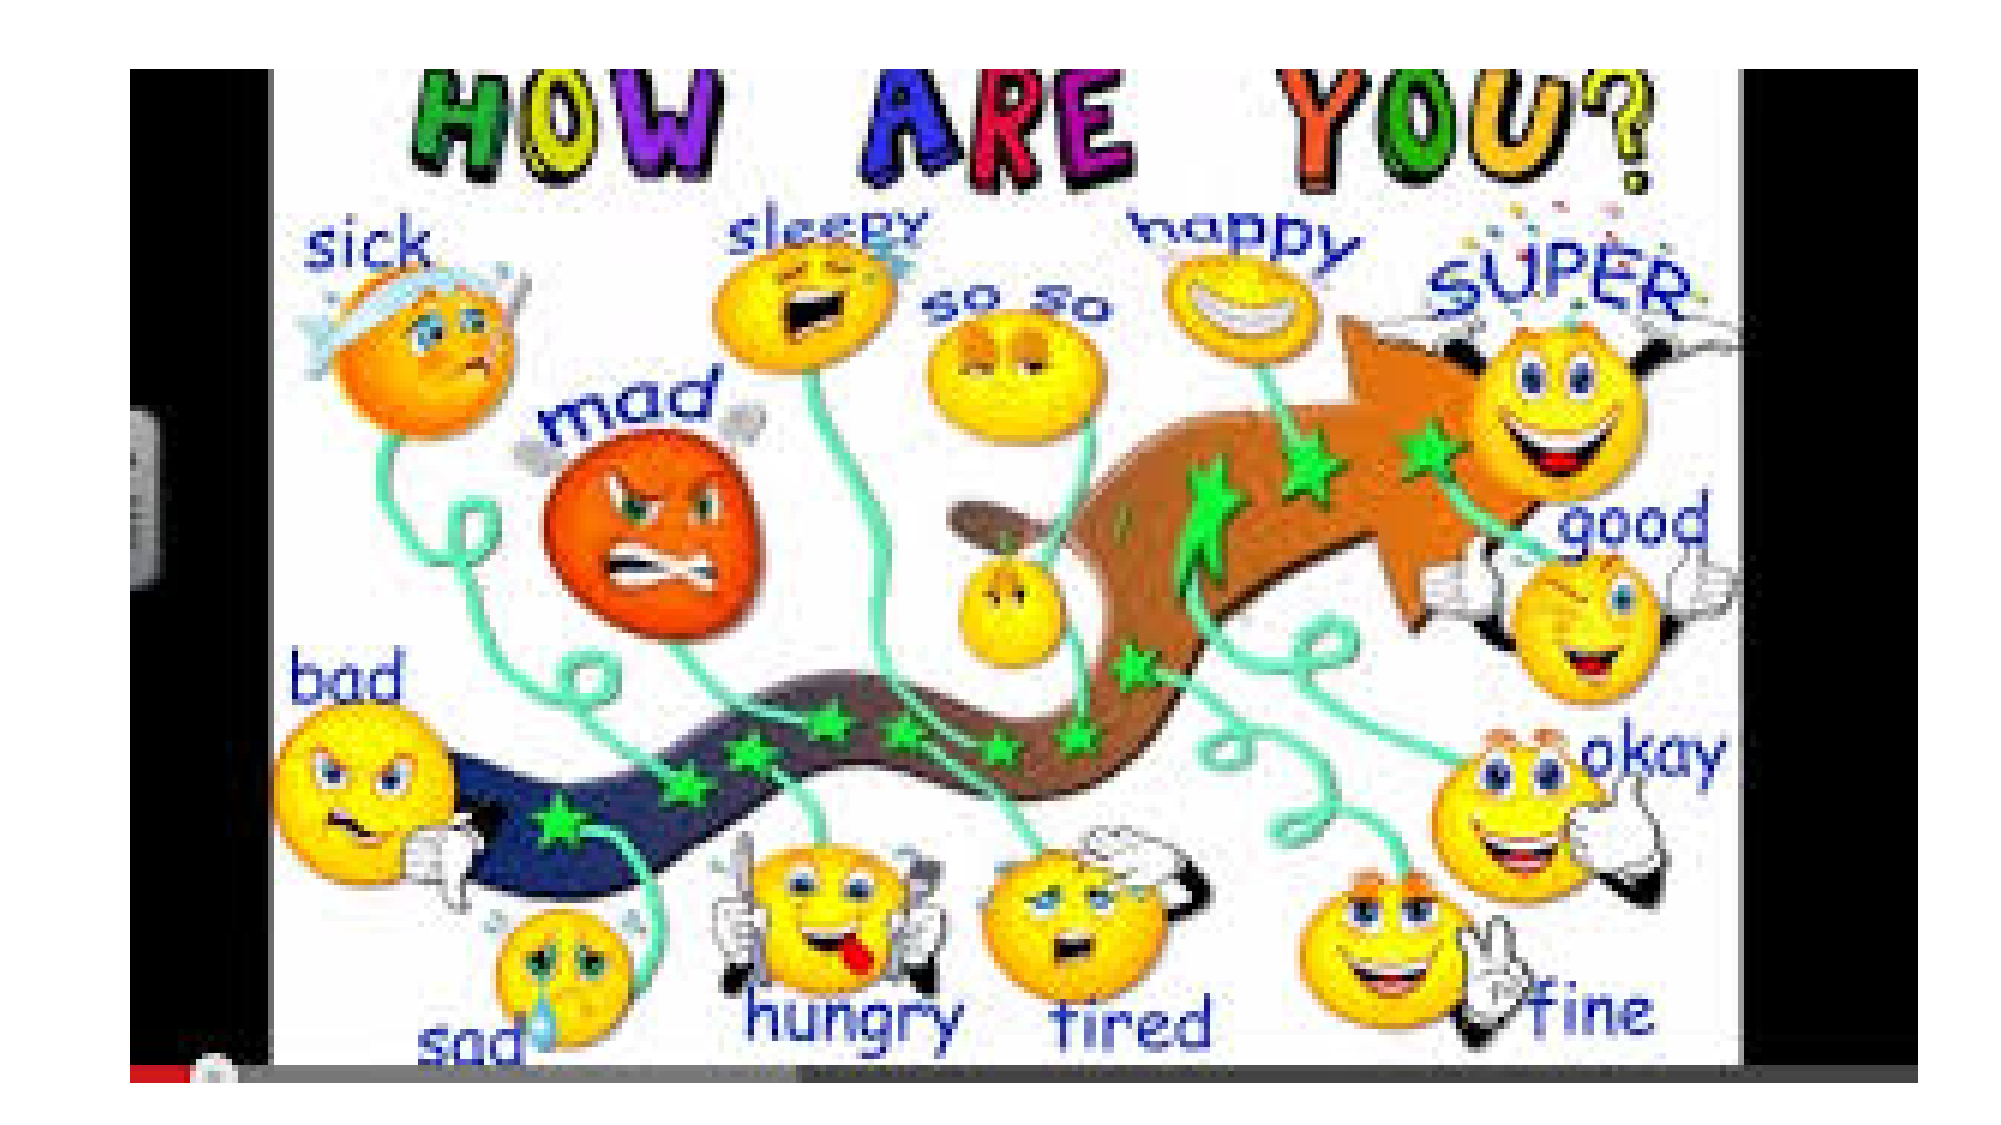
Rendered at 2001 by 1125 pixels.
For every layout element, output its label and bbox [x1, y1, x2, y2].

picture [130, 69, 1918, 1083]
